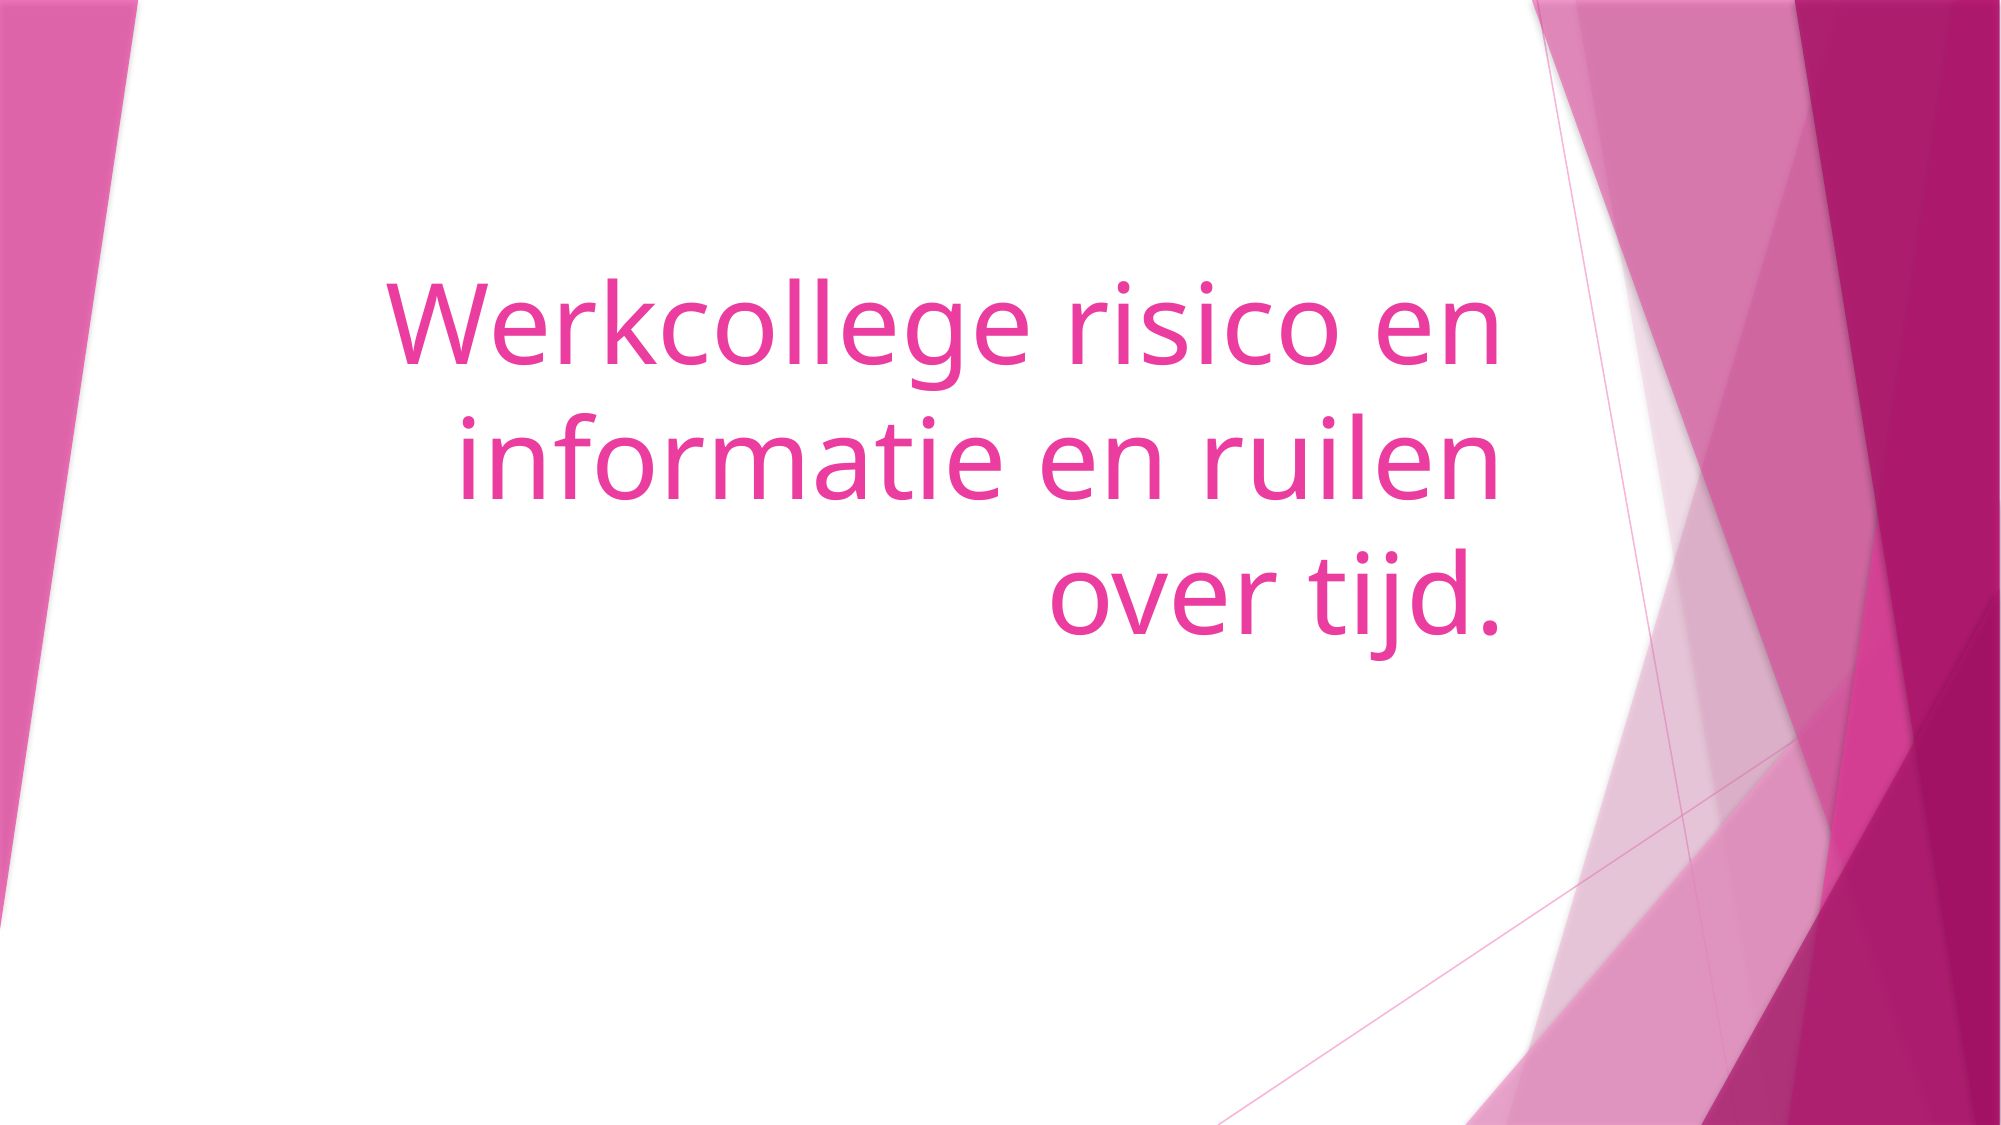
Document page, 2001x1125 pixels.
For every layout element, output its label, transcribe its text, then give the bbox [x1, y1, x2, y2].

title Werkcollege risico en informatie en ruilen over tijd. [247, 394, 1522, 665]
